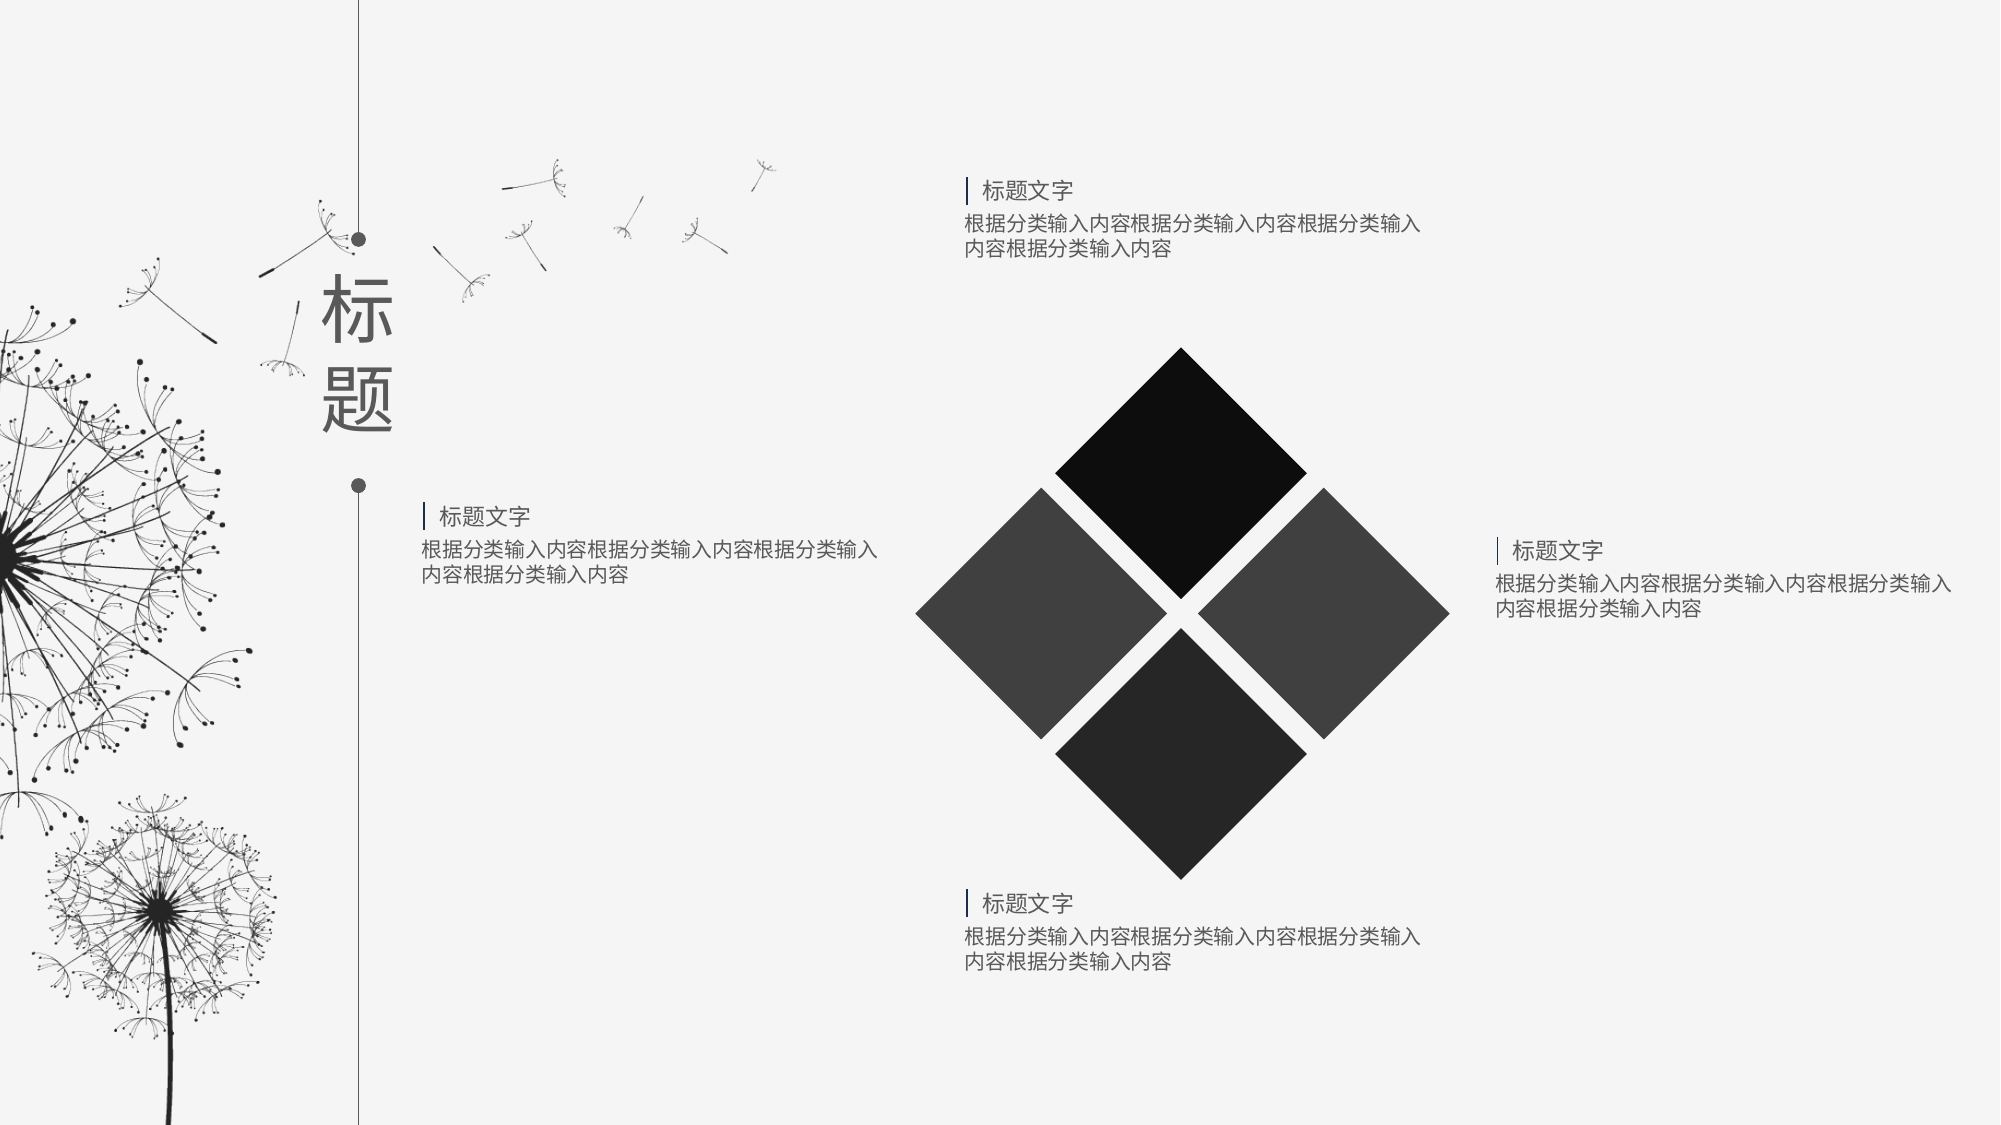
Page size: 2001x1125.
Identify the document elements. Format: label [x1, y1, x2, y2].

text_box [1480, 528, 1981, 630]
text_box [915, 347, 1450, 881]
text_box [406, 494, 907, 595]
text_box [949, 881, 1450, 982]
text_box [0, 0, 815, 1125]
text_box [949, 169, 1450, 270]
